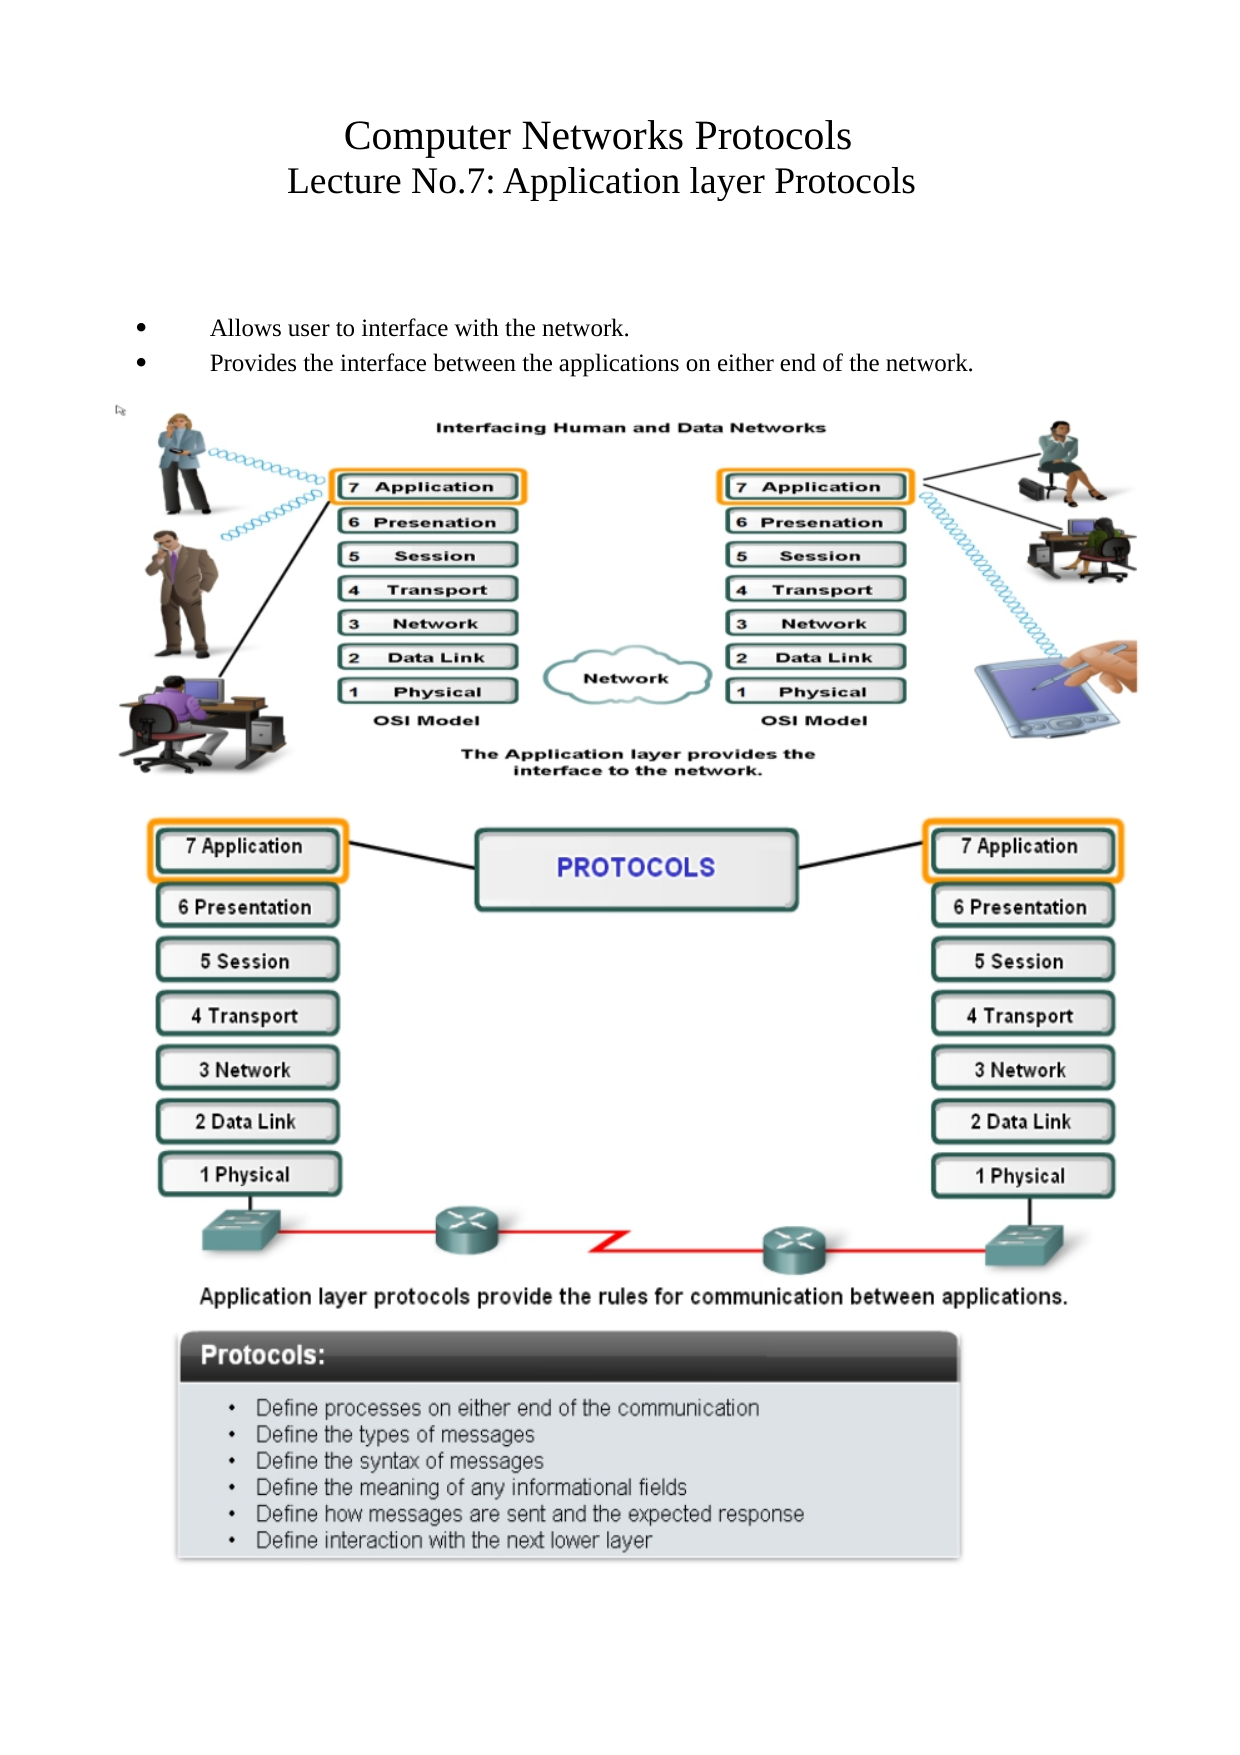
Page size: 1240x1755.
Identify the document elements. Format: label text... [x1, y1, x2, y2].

picture [112, 805, 1139, 1604]
text_box Computer Networks Protocols Lecture No.7: Application layer Protocols  Allows user to interface with the network.  Provides the interface between the applications on either end of the network. [137, 111, 975, 377]
picture [112, 401, 1142, 784]
